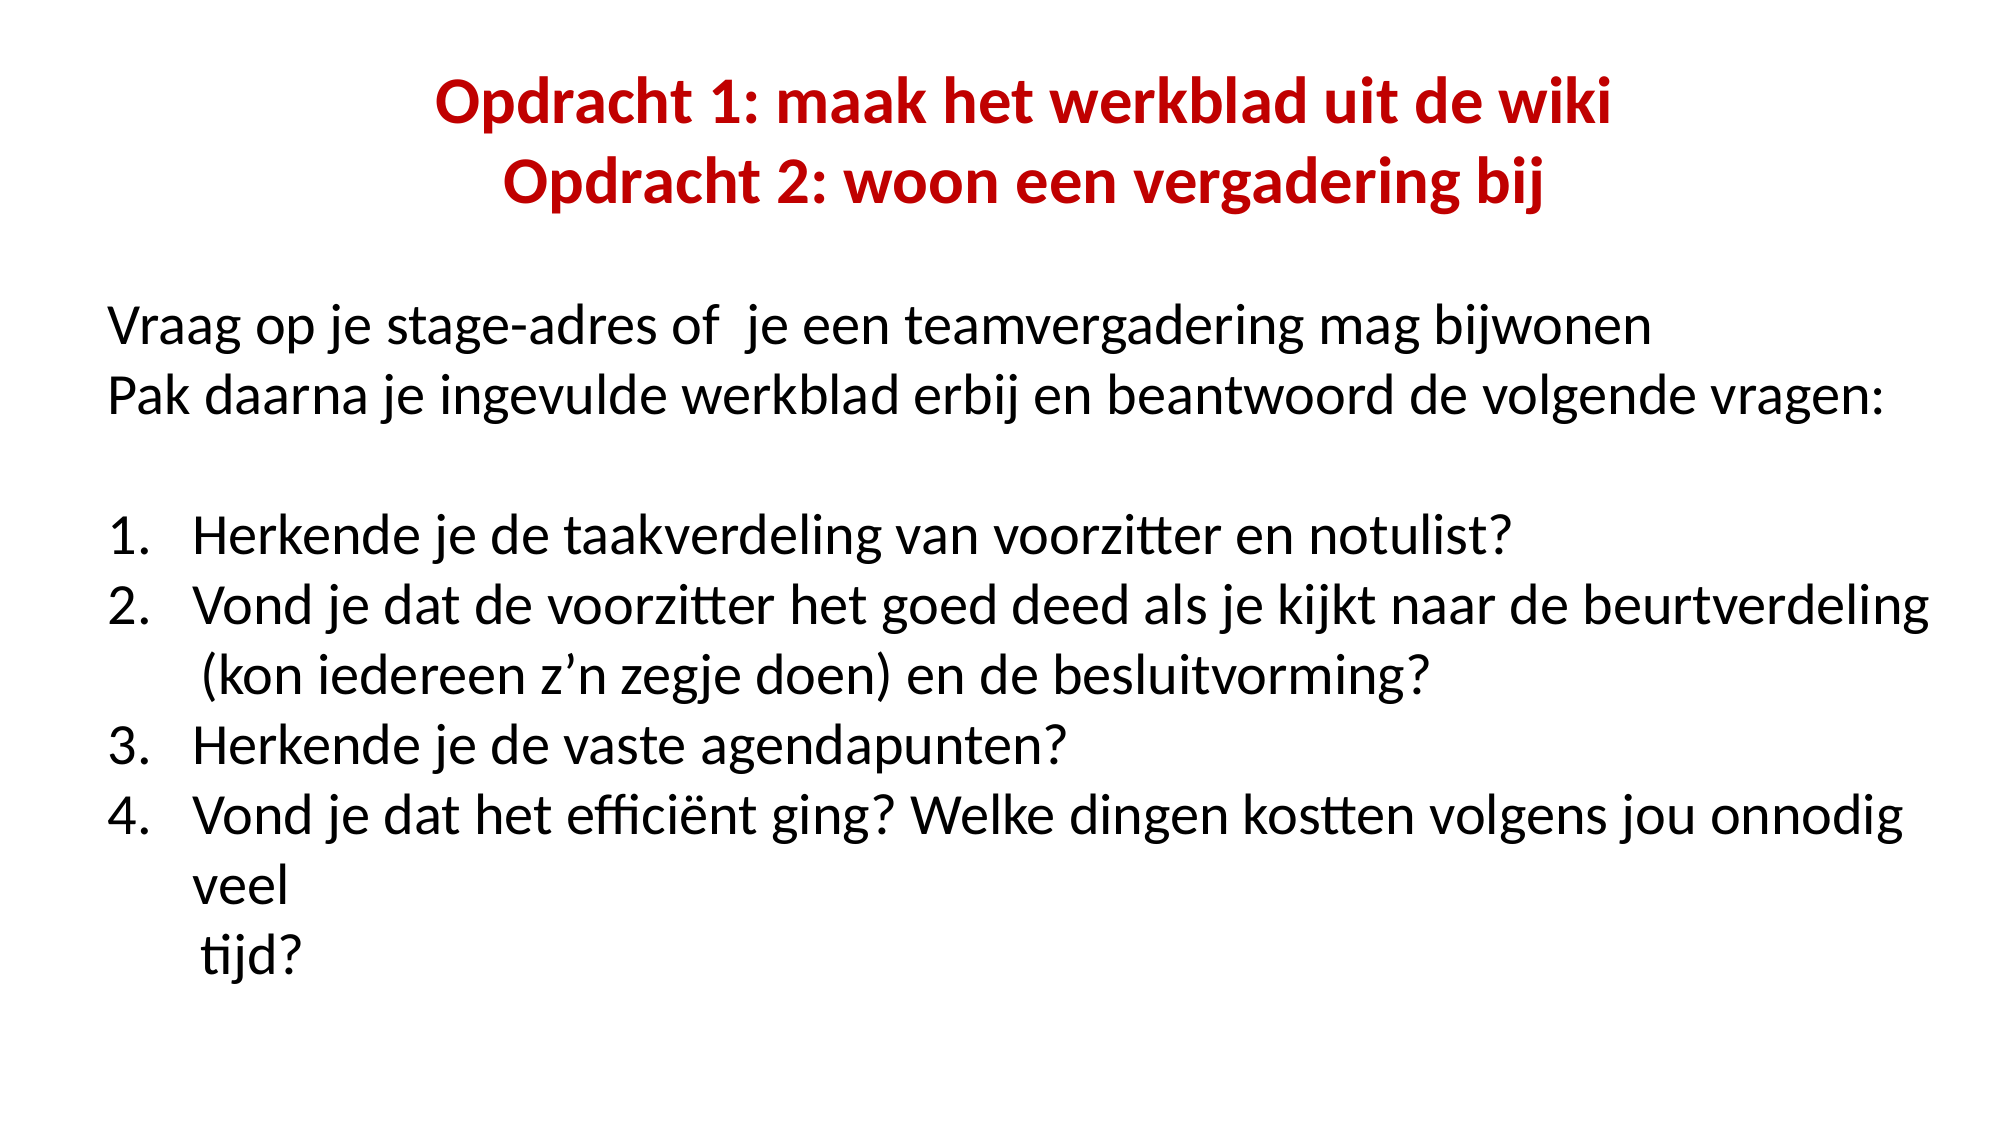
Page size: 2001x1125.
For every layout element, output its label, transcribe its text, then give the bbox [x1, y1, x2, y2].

text_box Opdracht 1: maak het werkblad uit de wiki Opdracht 2: woon een vergadering bij Vraag op je stage-adres of je een teamvergadering mag bijwonen Pak daarna je ingevulde werkblad erbij en beantwoord de volgende vragen: Herkende je de taakverdeling van voorzitter en notulist? Vond je dat de voorzitter het goed deed als je kijkt naar de beurtverdeling (kon iedereen z’n zegje doen) en de besluitvorming? Herkende je de vaste agendapunten? Vond je dat het efficiënt ging? Welke dingen kostten volgens jou onnodig veel tijd? [92, 48, 1957, 1125]
